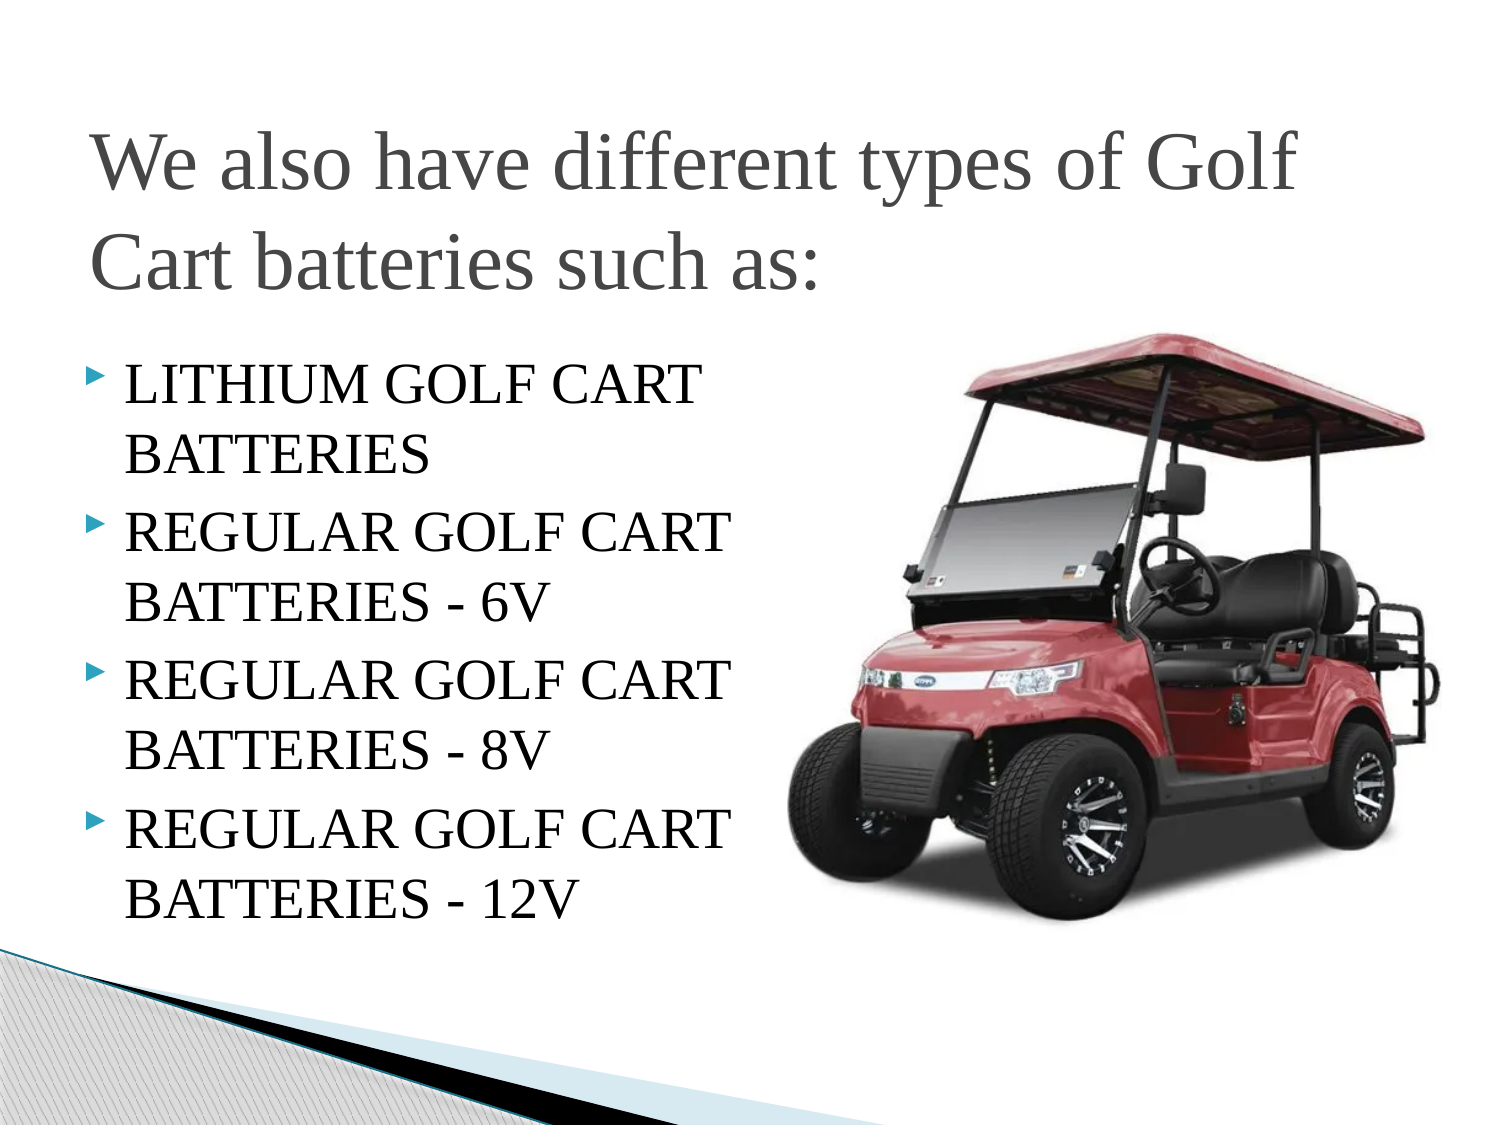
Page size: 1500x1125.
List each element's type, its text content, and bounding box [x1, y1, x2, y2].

title We also have different types of Golf Cart batteries such as: [75, 112, 1425, 300]
list LITHIUM GOLF CART BATTERIES REGULAR GOLF CART BATTERIES - 6V REGULAR GOLF CART BATTERIES - 8V REGULAR GOLF CART BATTERIES - 12V [50, 337, 731, 943]
picture [737, 312, 1463, 944]
